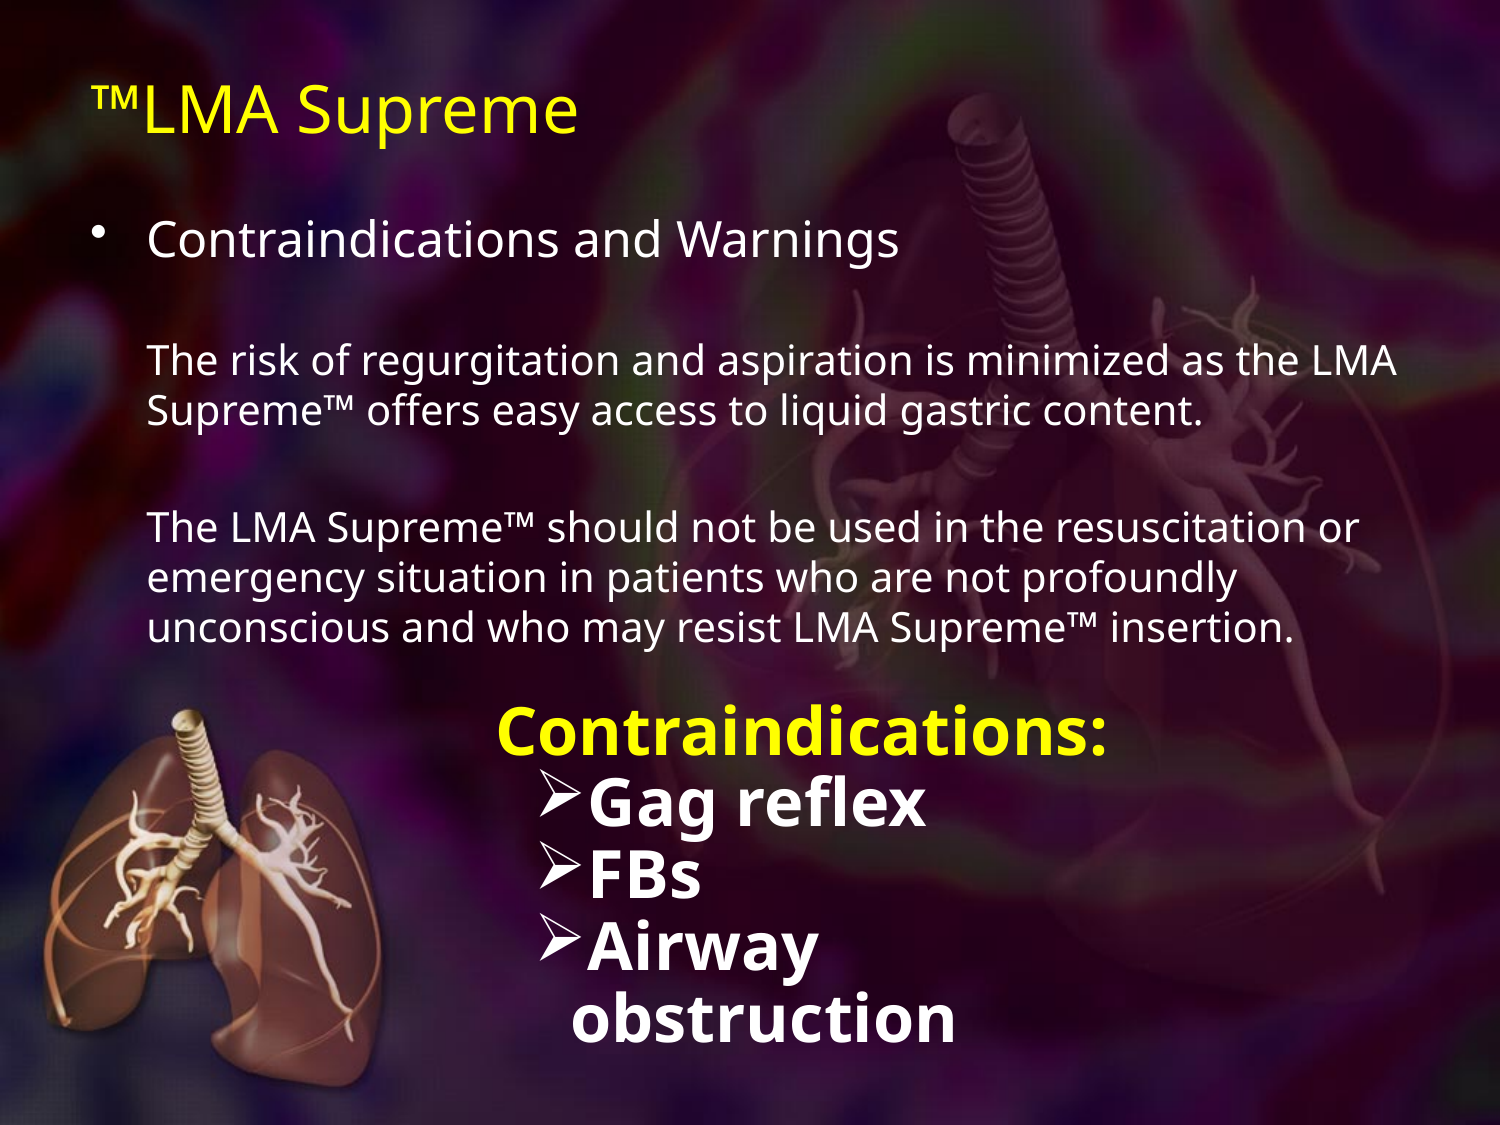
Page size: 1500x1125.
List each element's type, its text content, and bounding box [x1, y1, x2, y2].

picture [0, 0, 1500, 1125]
list Contraindications and Warnings The risk of regurgitation and aspiration is minimized as the LMA Supreme™ offers easy access to liquid gastric content. The LMA Supreme™ should not be used in the resuscitation or emergency situation in patients who are not profoundly unconscious and who may resist LMA Supreme™ insertion. [74, 199, 1426, 943]
text_box Contraindications: Gag reflex FBs Airway obstruction [480, 690, 1231, 1065]
title LMA Supreme™ [74, 46, 1426, 155]
